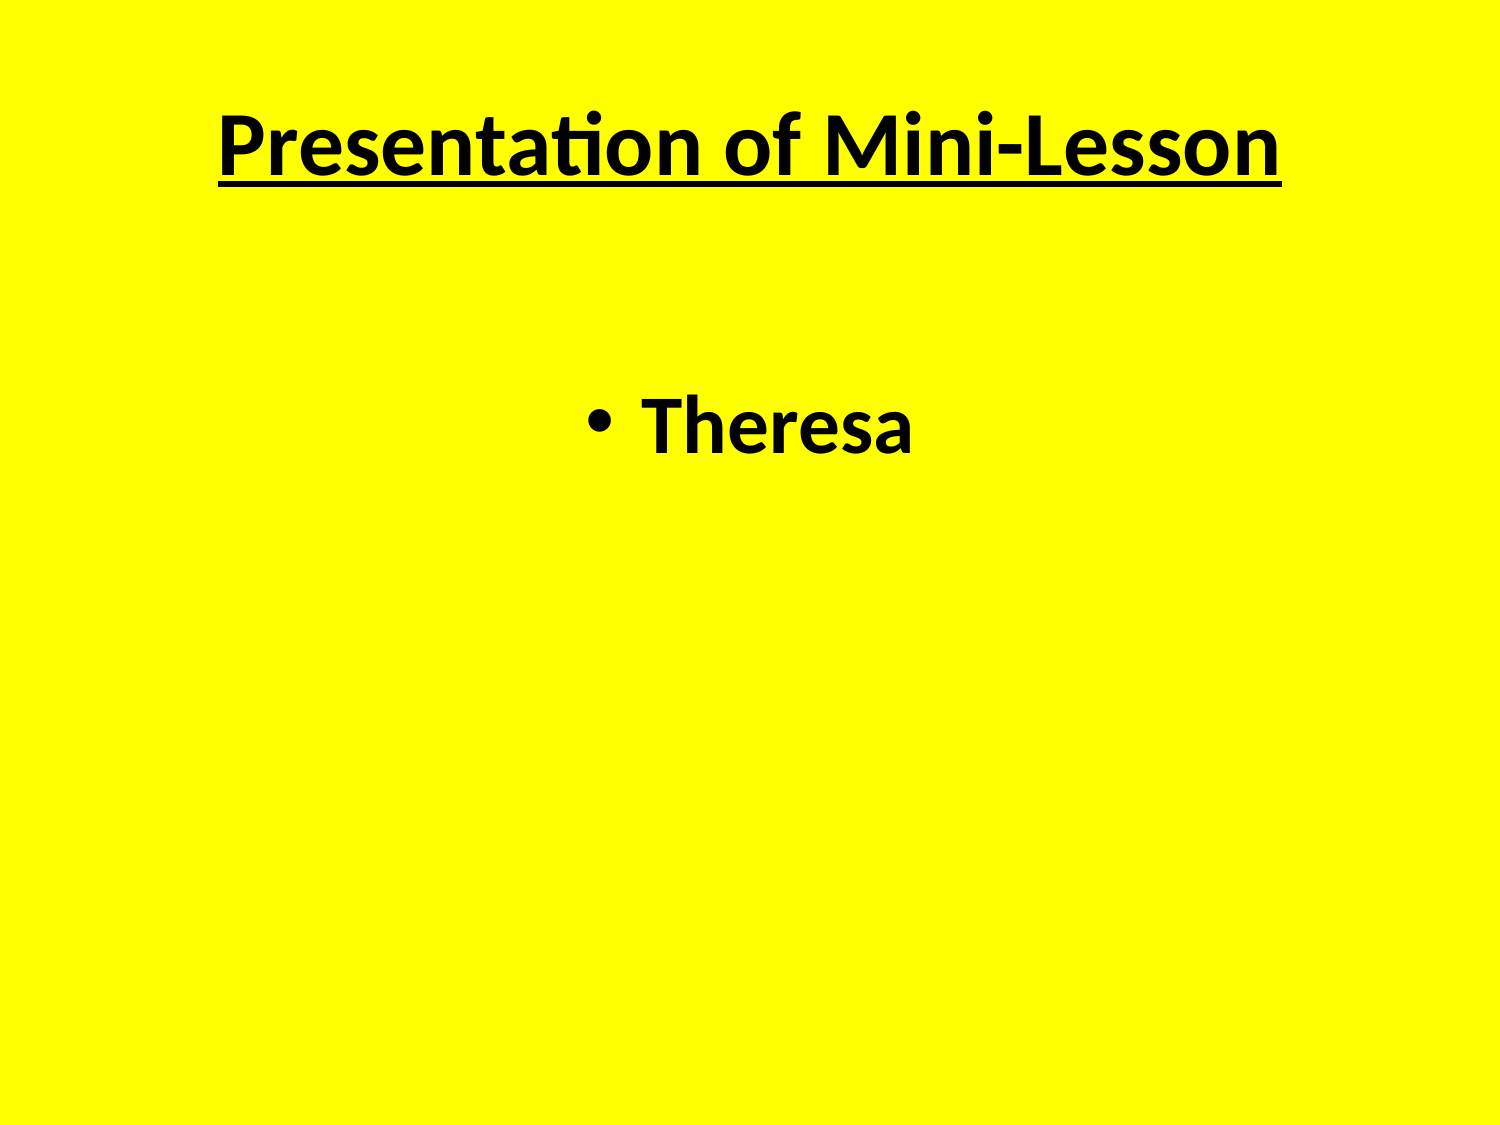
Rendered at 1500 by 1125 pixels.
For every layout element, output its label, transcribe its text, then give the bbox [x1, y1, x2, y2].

title Presentation of Mini-Lesson [75, 45, 1425, 233]
list Theresa [75, 262, 1425, 1005]
